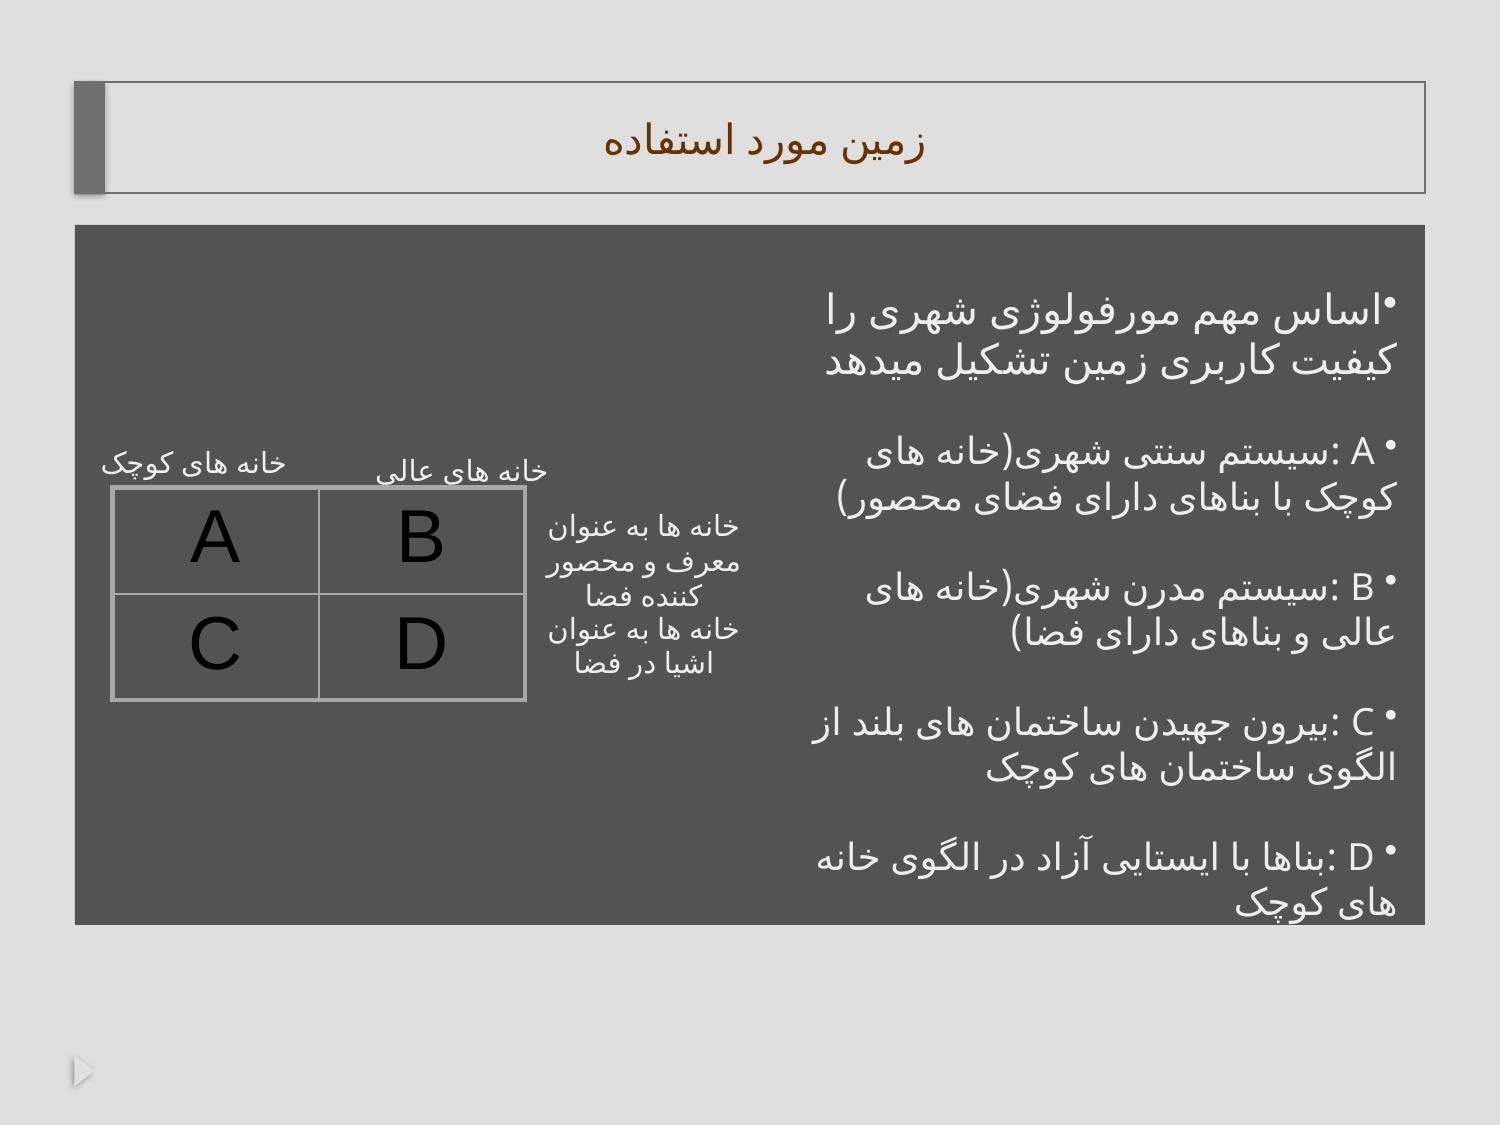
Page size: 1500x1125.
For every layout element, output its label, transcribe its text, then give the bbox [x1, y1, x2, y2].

table_header A [115, 490, 318, 593]
table_cell C [115, 595, 318, 698]
text_box خانه های عالی [330, 445, 593, 495]
text_box خانه ها به عنوان اشیا در فضا [512, 602, 775, 688]
table_header B [320, 490, 523, 593]
text_box خانه های کوچک [62, 437, 325, 488]
text_box [73, 223, 1427, 927]
text_box اساس مهم مورفولوژی شهری را کیفیت کاربری زمین تشکیل میدهد A :سیستم سنتی شهری(خانه های کوچک با بناهای دارای فضای محصور) B :سیستم مدرن شهری(خانه های عالی و بناهای دارای فضا) C :بیرون جهیدن ساختمان های بلند از الگوی ساختمان های کوچک D :بناها با ایستایی آزاد در الگوی خانه های کوچک [787, 275, 1413, 980]
text_box خانه ها به عنوان معرف و محصور کننده فضا [512, 499, 775, 602]
table_cell D [320, 595, 523, 698]
text_box زمین مورد استفاده [74, 82, 1425, 193]
